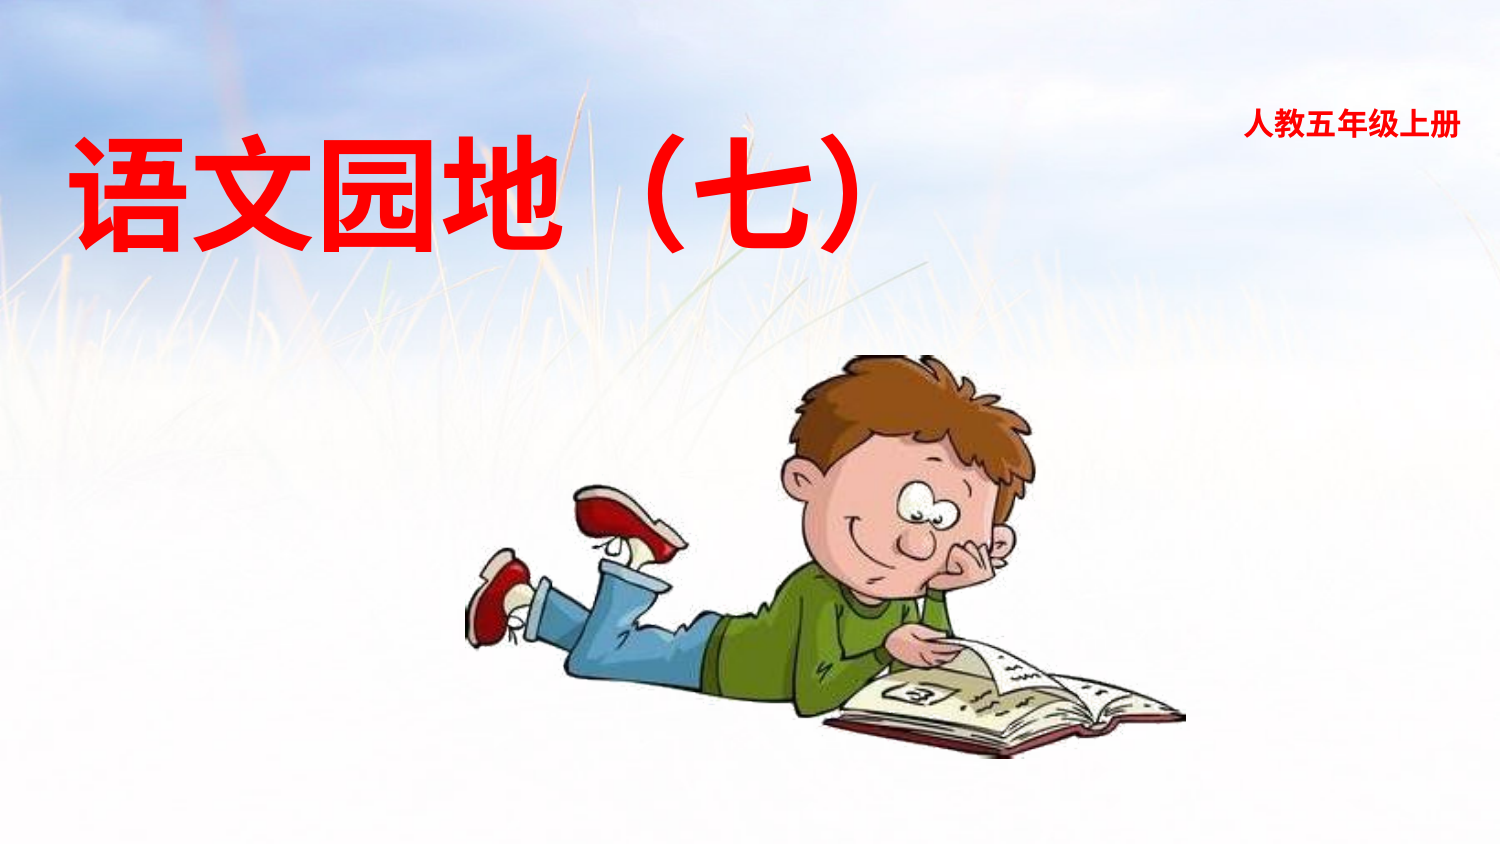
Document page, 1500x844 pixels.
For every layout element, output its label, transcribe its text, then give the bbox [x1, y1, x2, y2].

picture [0, 0, 1500, 844]
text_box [50, 108, 1186, 759]
text_box 人教五年级上册 [1228, 96, 1486, 149]
